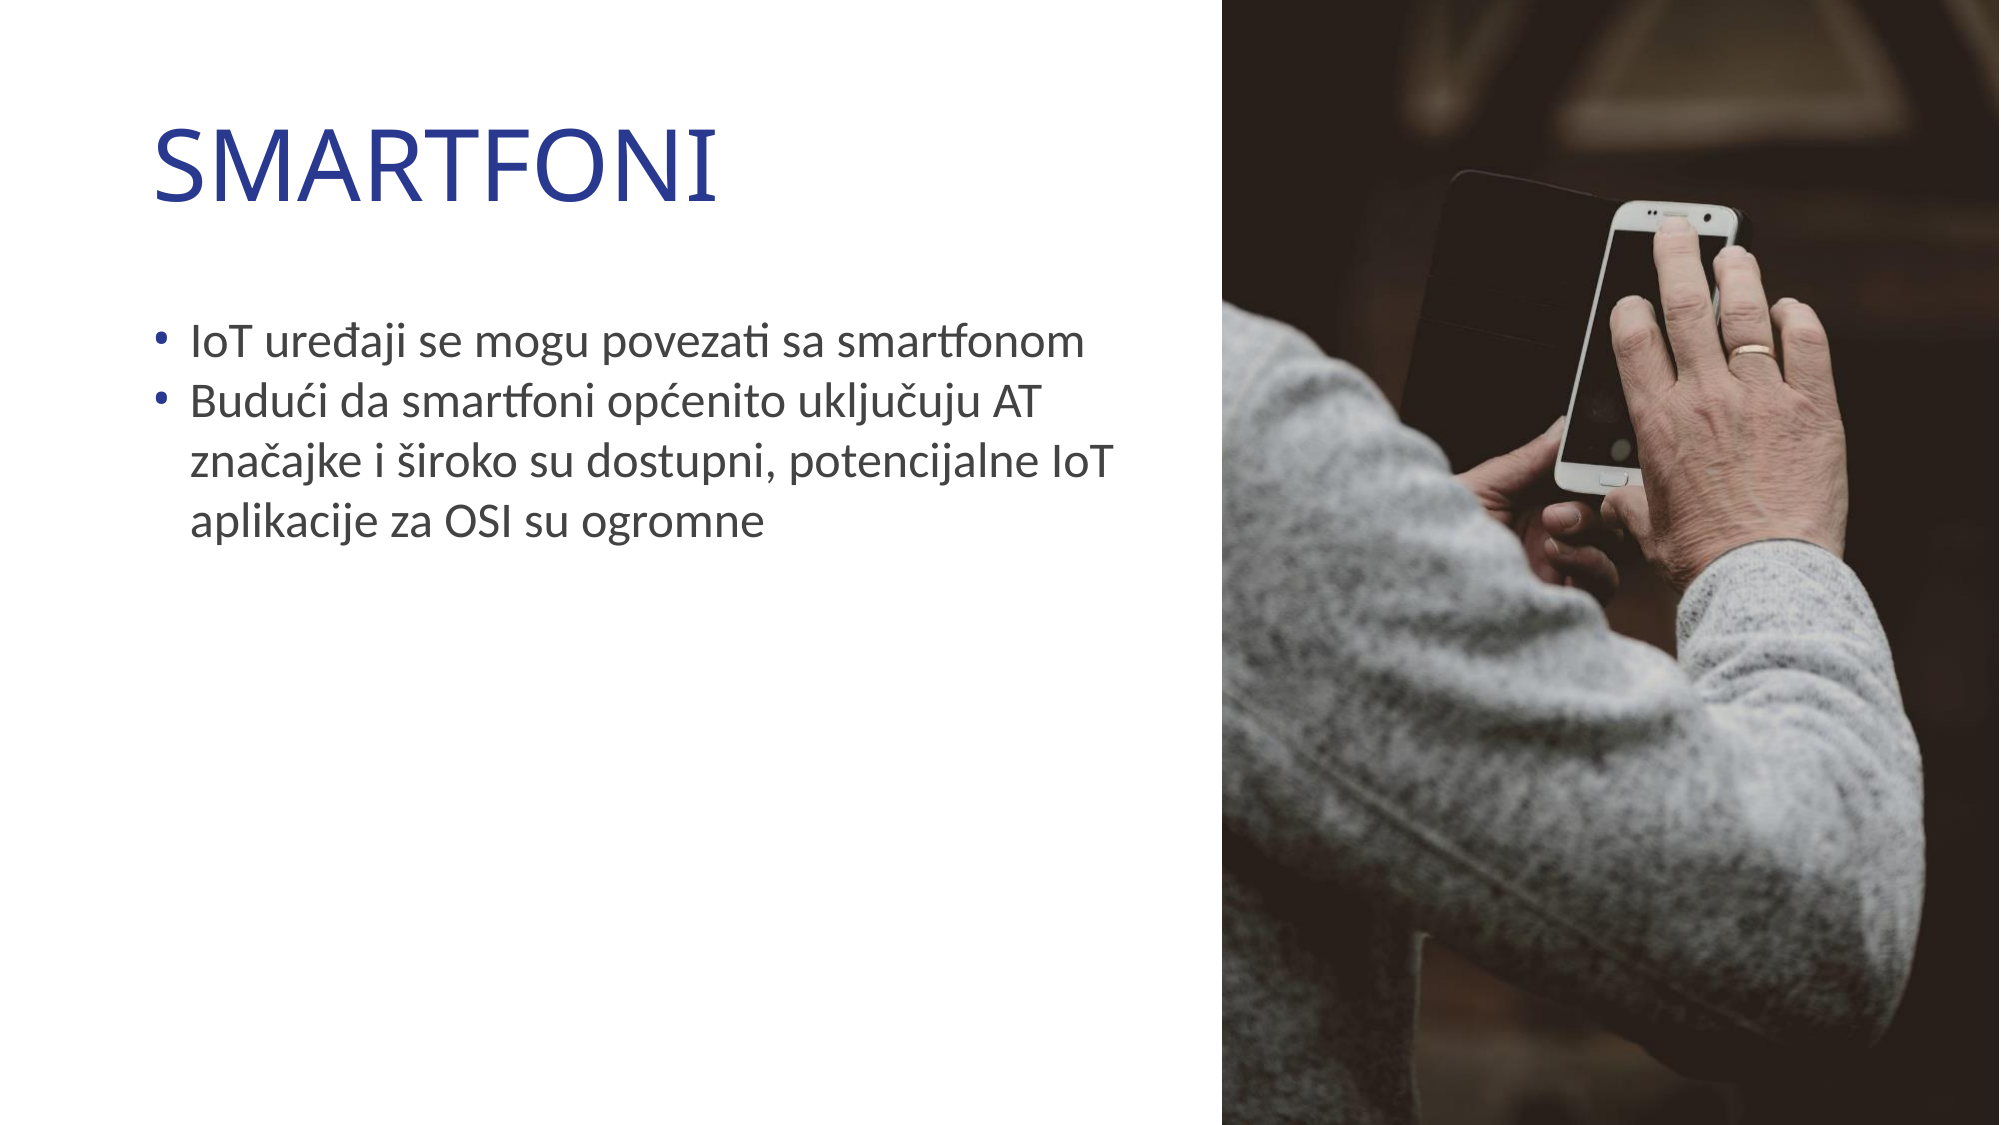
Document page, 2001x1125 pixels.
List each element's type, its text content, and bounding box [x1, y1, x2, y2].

list IoT uređaji se mogu povezati sa smartfonom Budući da smartfoni općenito uključuju AT značajke i široko su dostupni, potencijalne IoT aplikacije za OSI su ogromne [137, 299, 1163, 1014]
picture [1222, 0, 1999, 1125]
title SMARTFONI [137, 59, 1217, 278]
